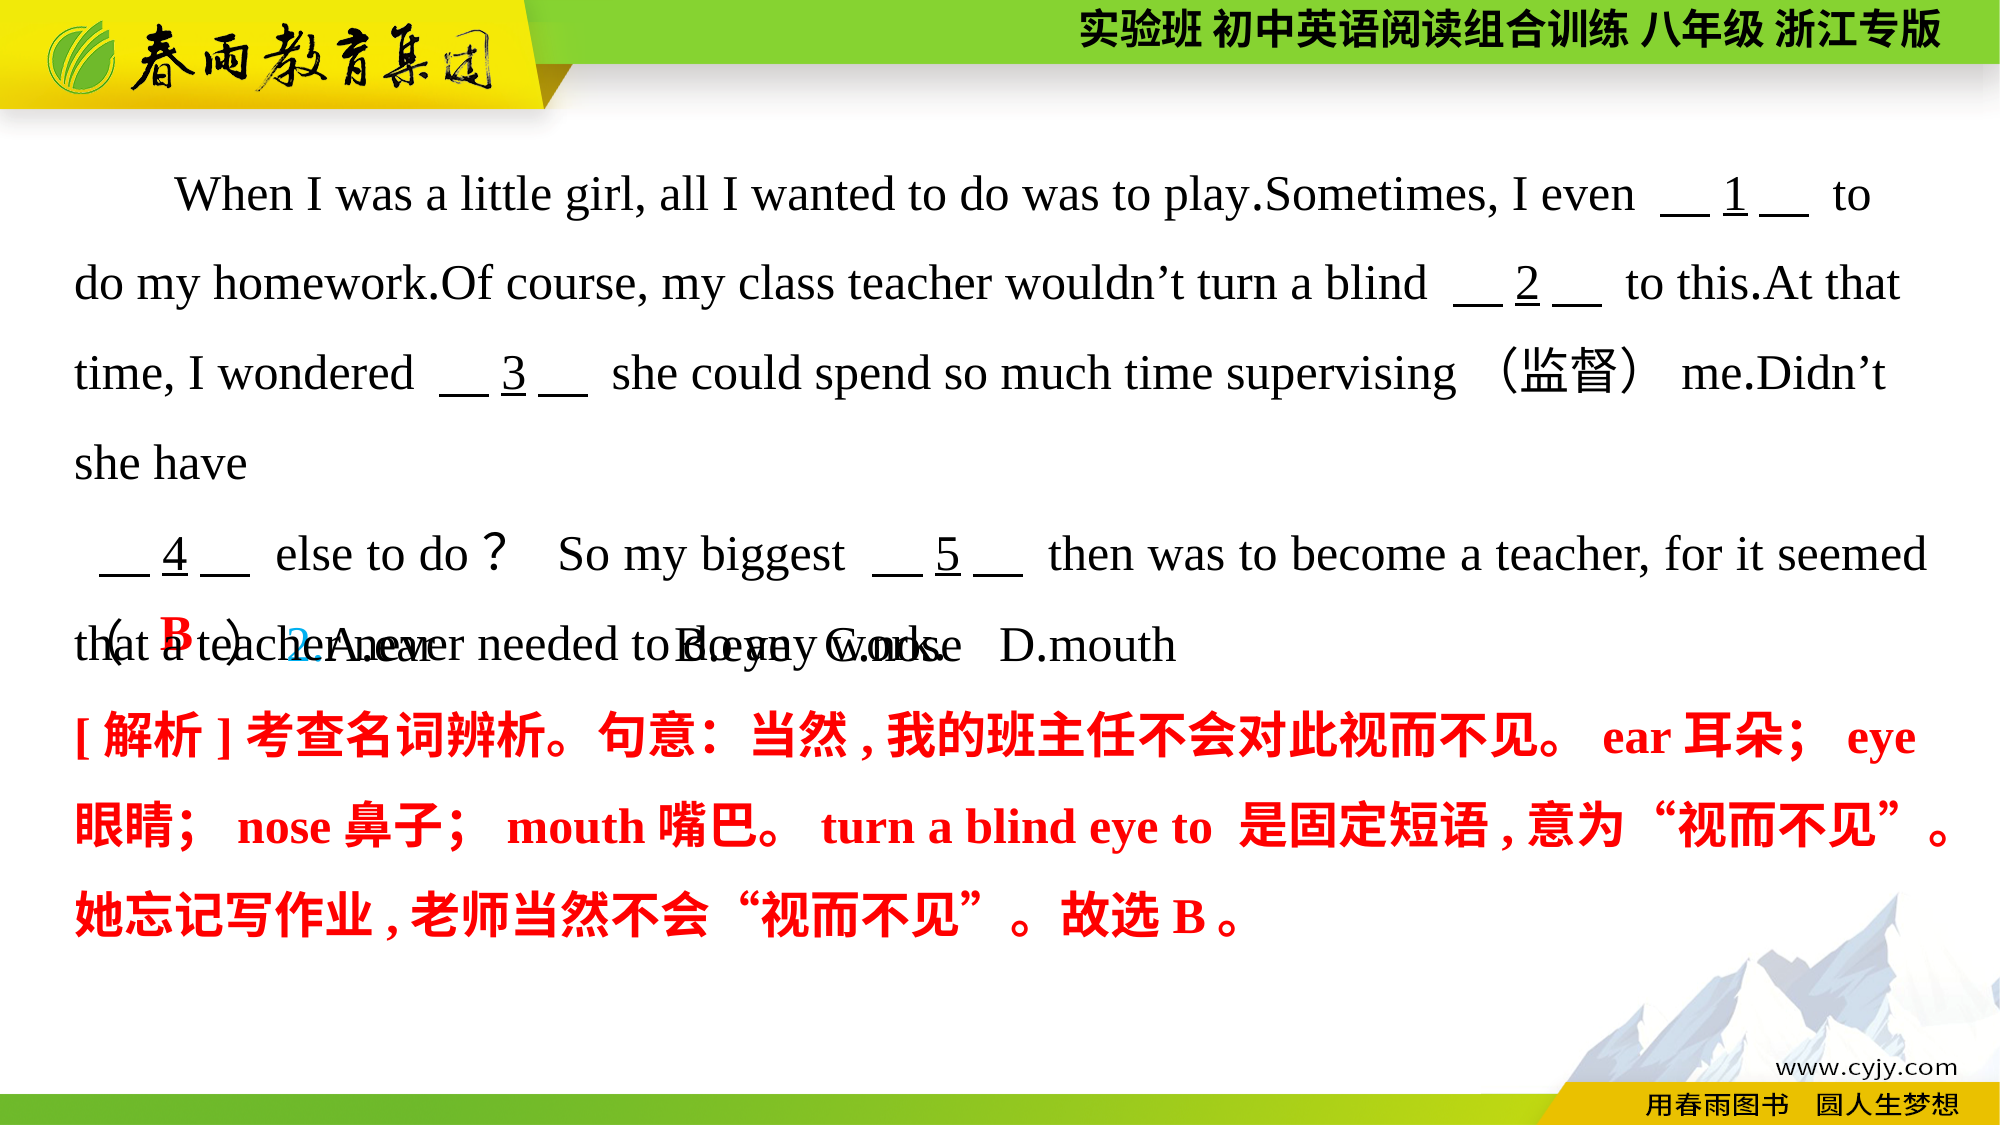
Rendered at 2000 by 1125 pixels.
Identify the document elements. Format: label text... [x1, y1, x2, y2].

list When I was a little girl, all I wanted to do was to play.Sometimes, I even 1 to do my homework.Of course, my class teacher wouldn’t turn a blind 2 to this.At that time, I wondered 3 she could spend so much time supervising（监督）me.Didn’t she have 4 else to do？ So my biggest 5 then was to become a teacher, for it seemed that a teacher never needed to do any work. [59, 122, 1944, 581]
text_box （ ）2.A.ear B.eye C.nose D.mouth [59, 581, 1944, 680]
picture [0, 0, 2000, 1125]
text_box [解析]考查名词辨析。句意：当然,我的班主任不会对此视而不见。ear耳朵；eye眼睛；nose鼻子；mouth嘴巴。turn a blind eye to 是固定短语,意为“视而不见”。她忘记写作业,老师当然不会“视而不见”。故选B。 [59, 680, 1944, 951]
text_box B [145, 593, 209, 669]
